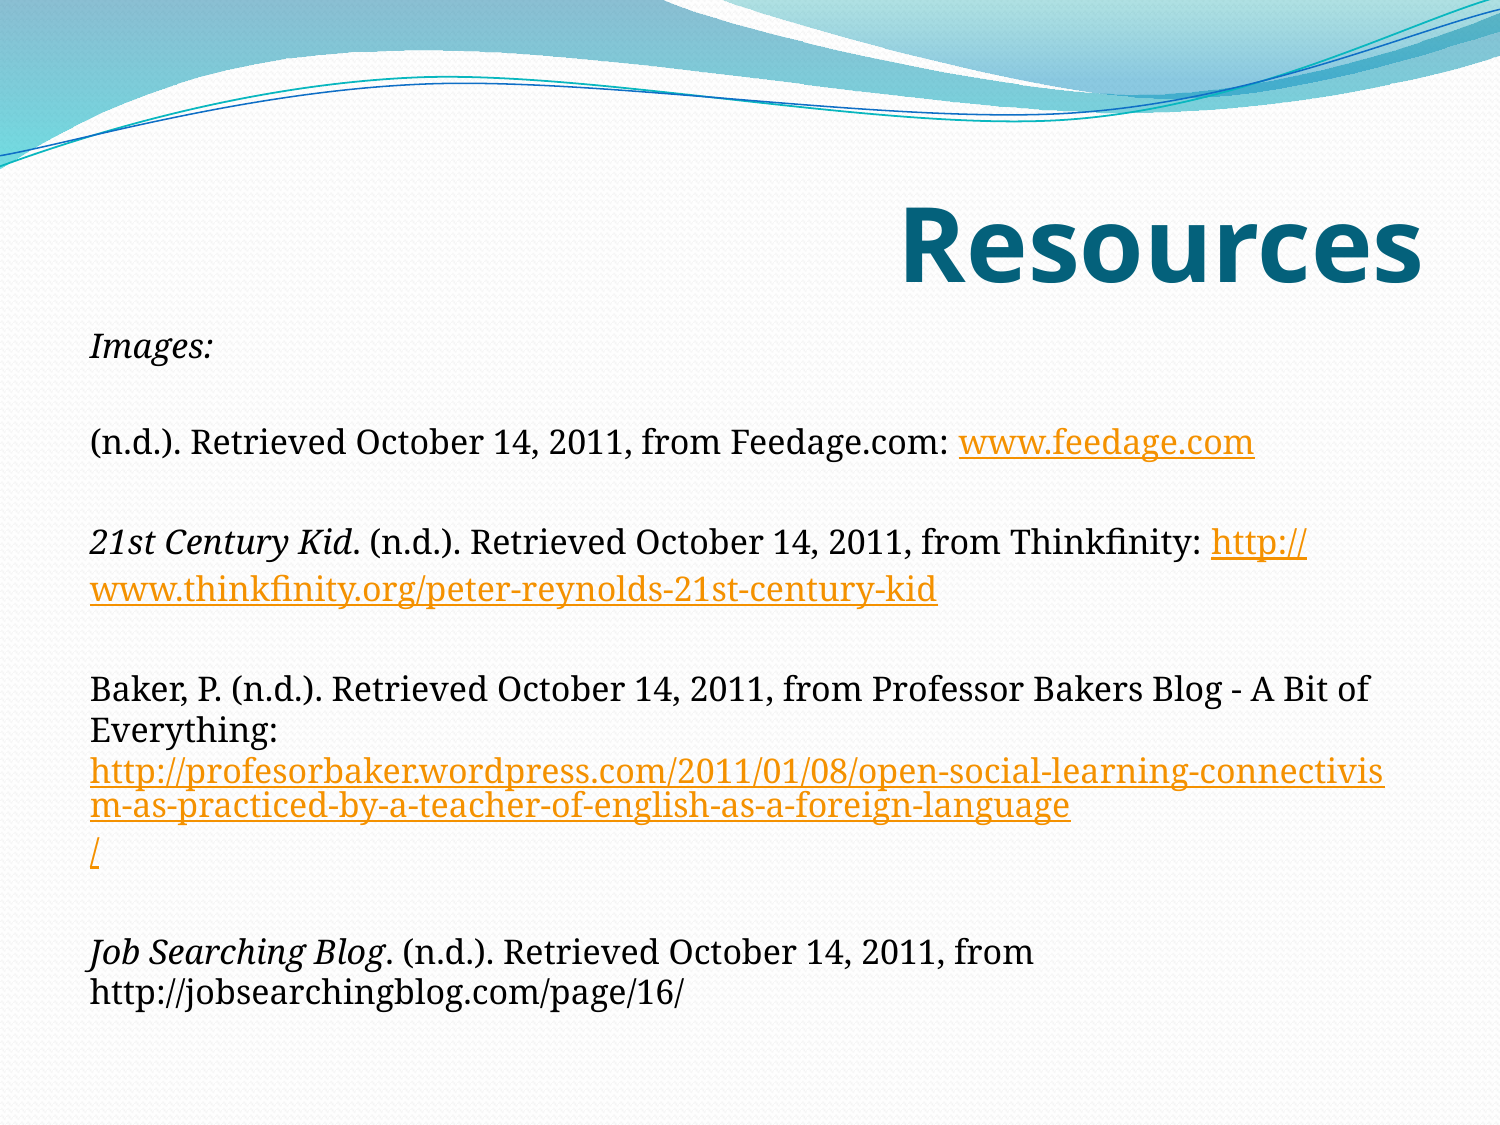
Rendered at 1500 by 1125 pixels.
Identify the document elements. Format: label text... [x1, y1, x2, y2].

title Resources [75, 115, 1425, 303]
list Images: (n.d.). Retrieved October 14, 2011, from Feedage.com: www.feedage.com 21st Century Kid. (n.d.). Retrieved October 14, 2011, from Thinkfinity: http://www.thinkfinity.org/peter-reynolds-21st-century-kid Baker, P. (n.d.). Retrieved October 14, 2011, from Professor Bakers Blog - A Bit of Everything: http://profesorbaker.wordpress.com/2011/01/08/open-social-learning-connectivism-as-practiced-by-a-teacher-of-english-as-a-foreign-language/ Job Searching Blog. (n.d.). Retrieved October 14, 2011, from http://jobsearchingblog.com/page/16/ [75, 317, 1425, 1038]
